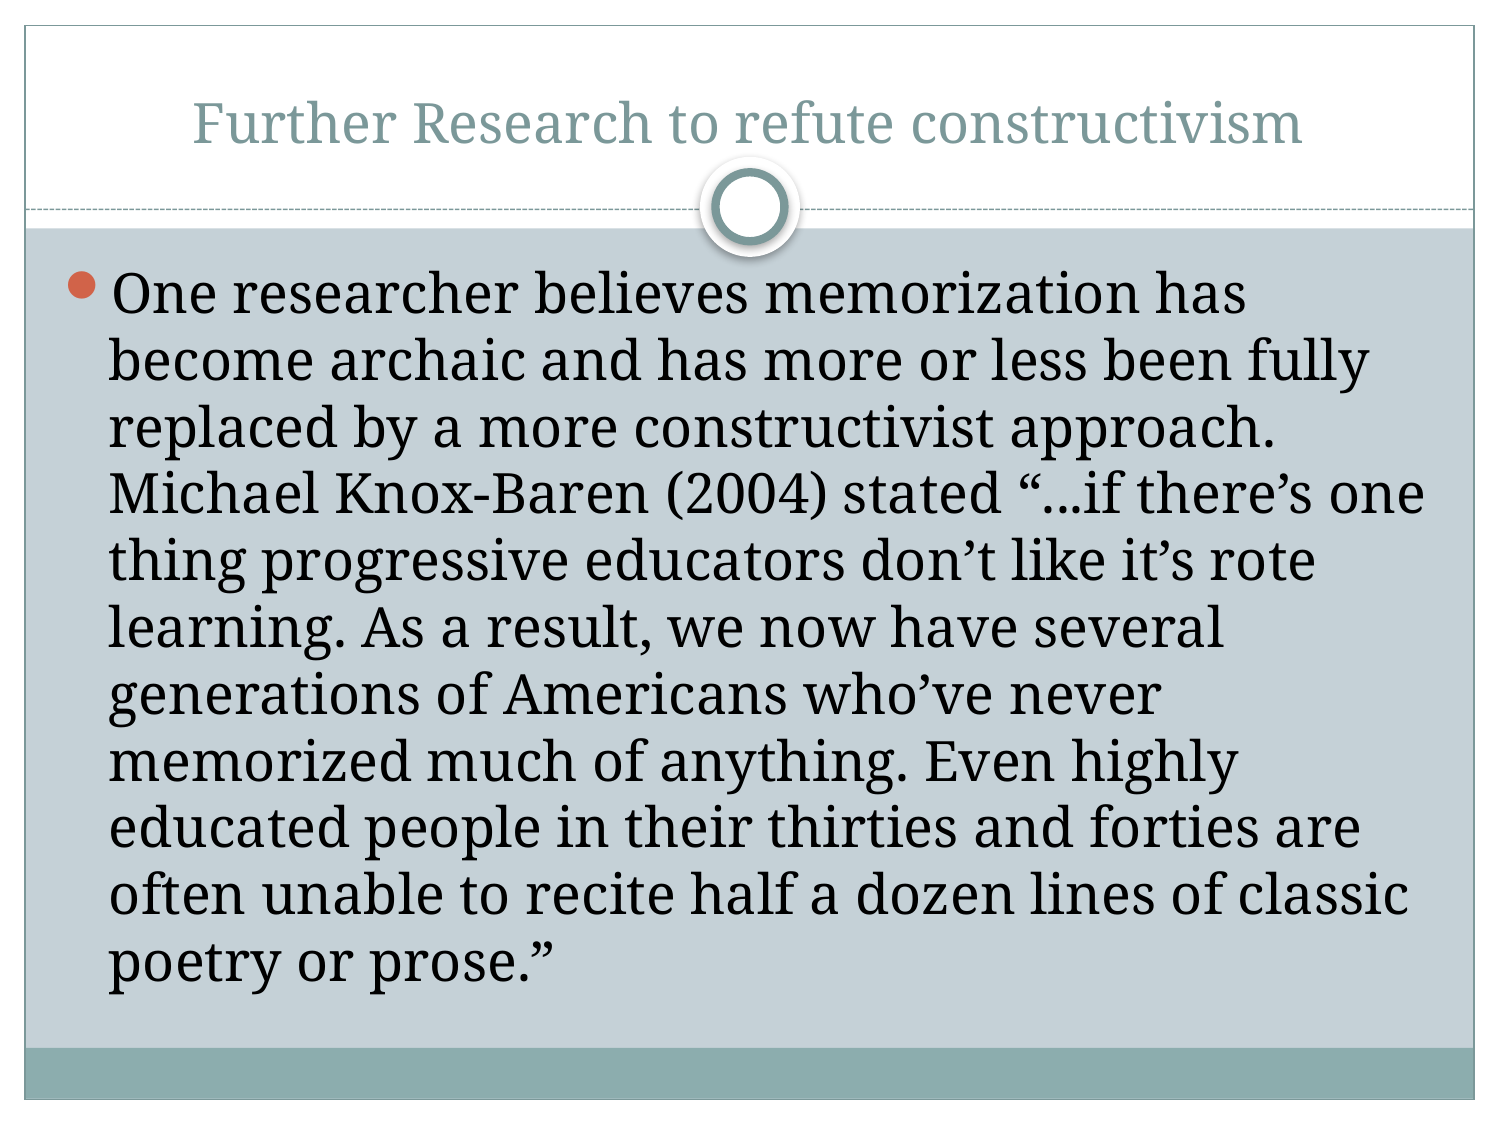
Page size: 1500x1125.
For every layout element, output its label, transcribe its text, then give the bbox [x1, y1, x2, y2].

title Further Research to refute constructivism [49, 37, 1450, 162]
list One researcher believes memorization has become archaic and has more or less been fully replaced by a more constructivist approach. Michael Knox-Baren (2004) stated “...if there’s one thing progressive educators don’t like it’s rote learning. As a result, we now have several generations of Americans who’ve never memorized much of anything. Even highly educated people in their thirties and forties are often unable to recite half a dozen lines of classic poetry or prose.” [49, 250, 1445, 1001]
